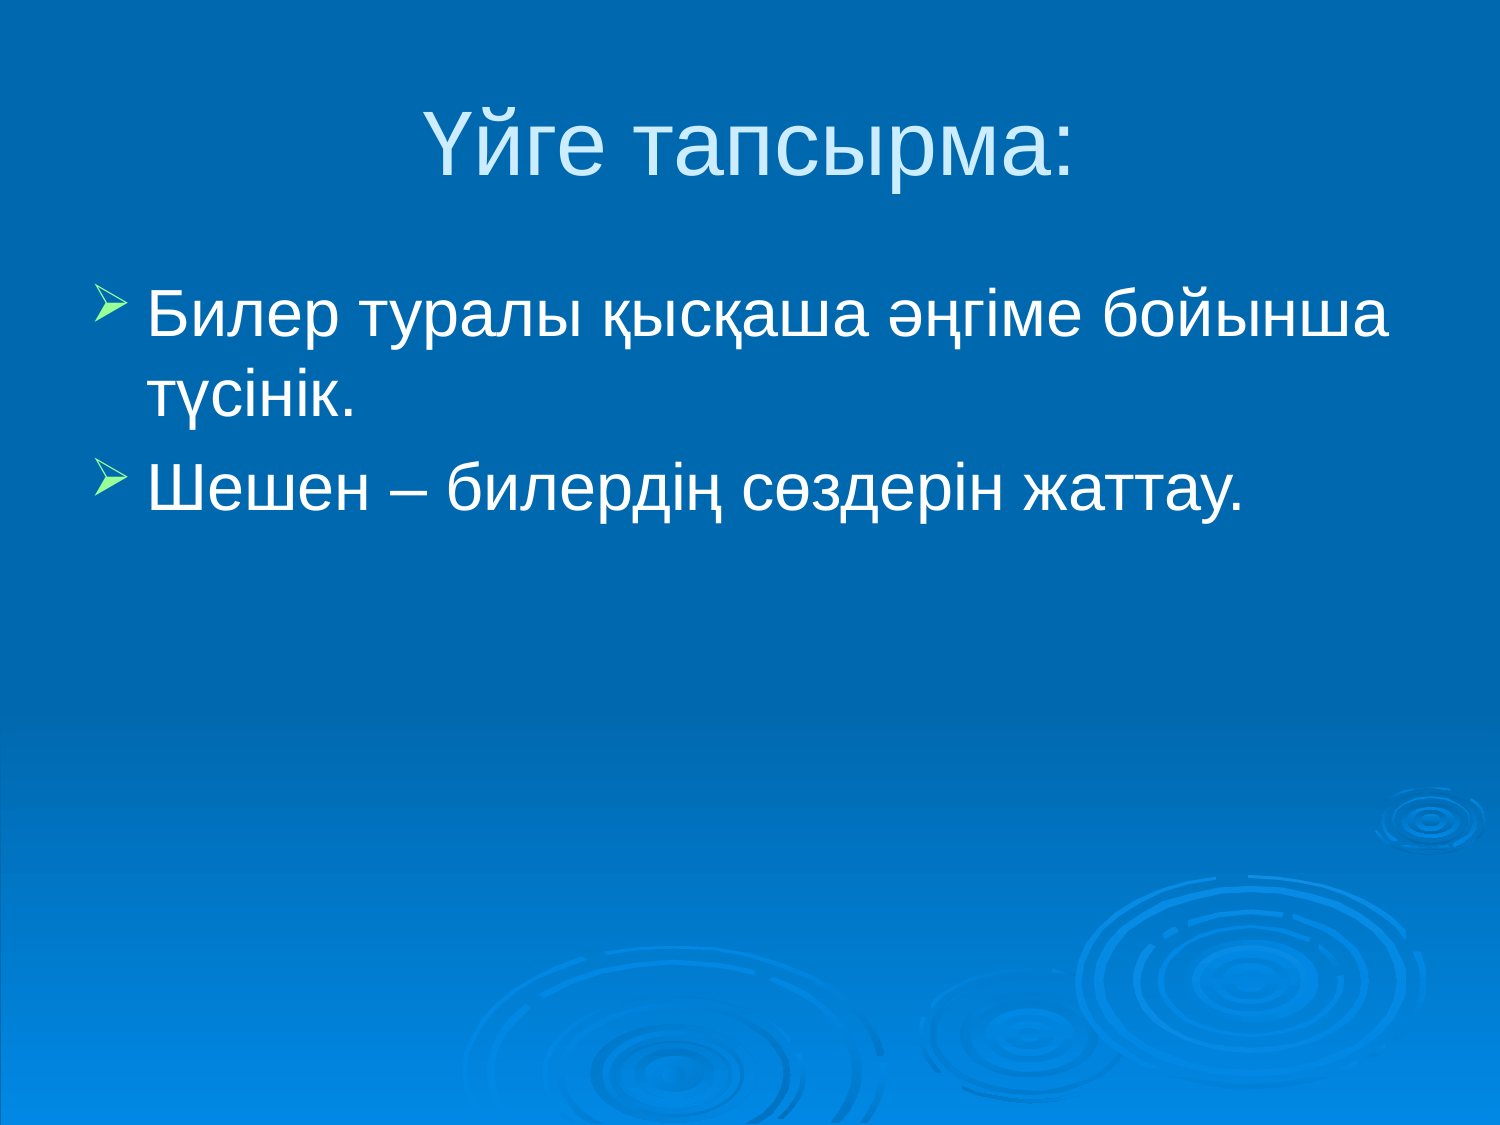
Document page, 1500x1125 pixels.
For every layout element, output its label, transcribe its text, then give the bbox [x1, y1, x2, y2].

title Үйге тапсырма: [74, 45, 1426, 233]
list Билер туралы қысқаша әңгіме бойынша түсінік. Шешен – билердің сөздерін жаттау. [74, 262, 1426, 1006]
